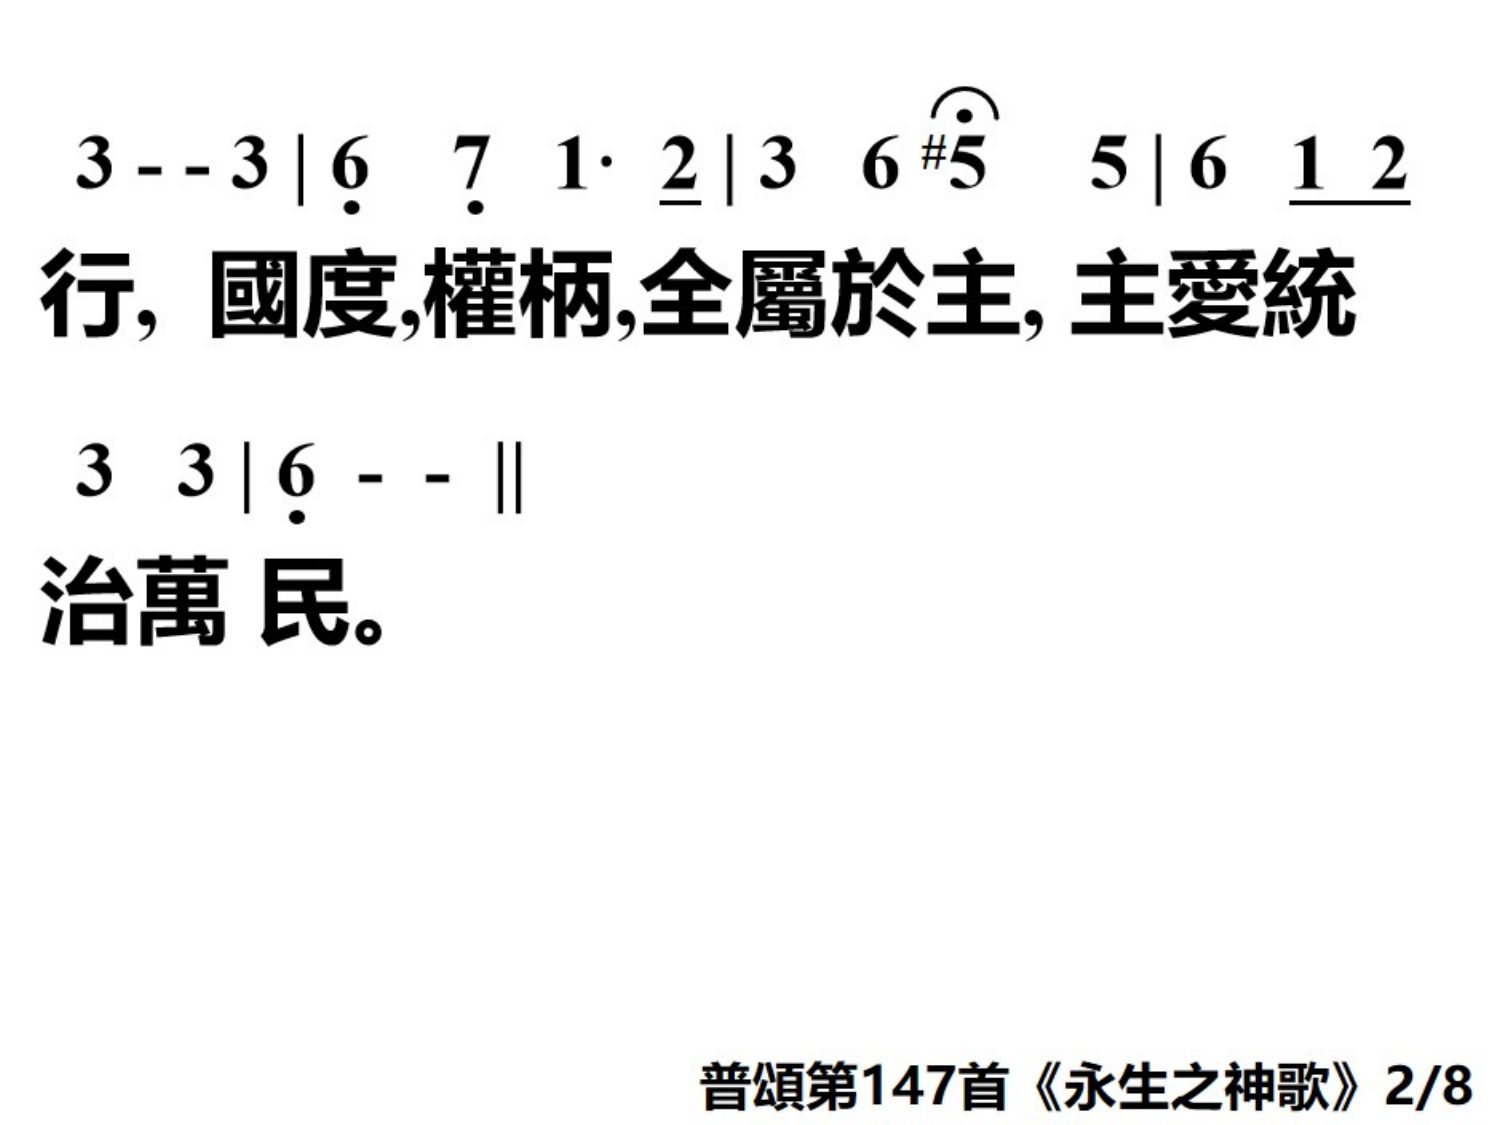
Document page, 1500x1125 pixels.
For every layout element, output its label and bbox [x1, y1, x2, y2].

list [0, 0, 1500, 1125]
